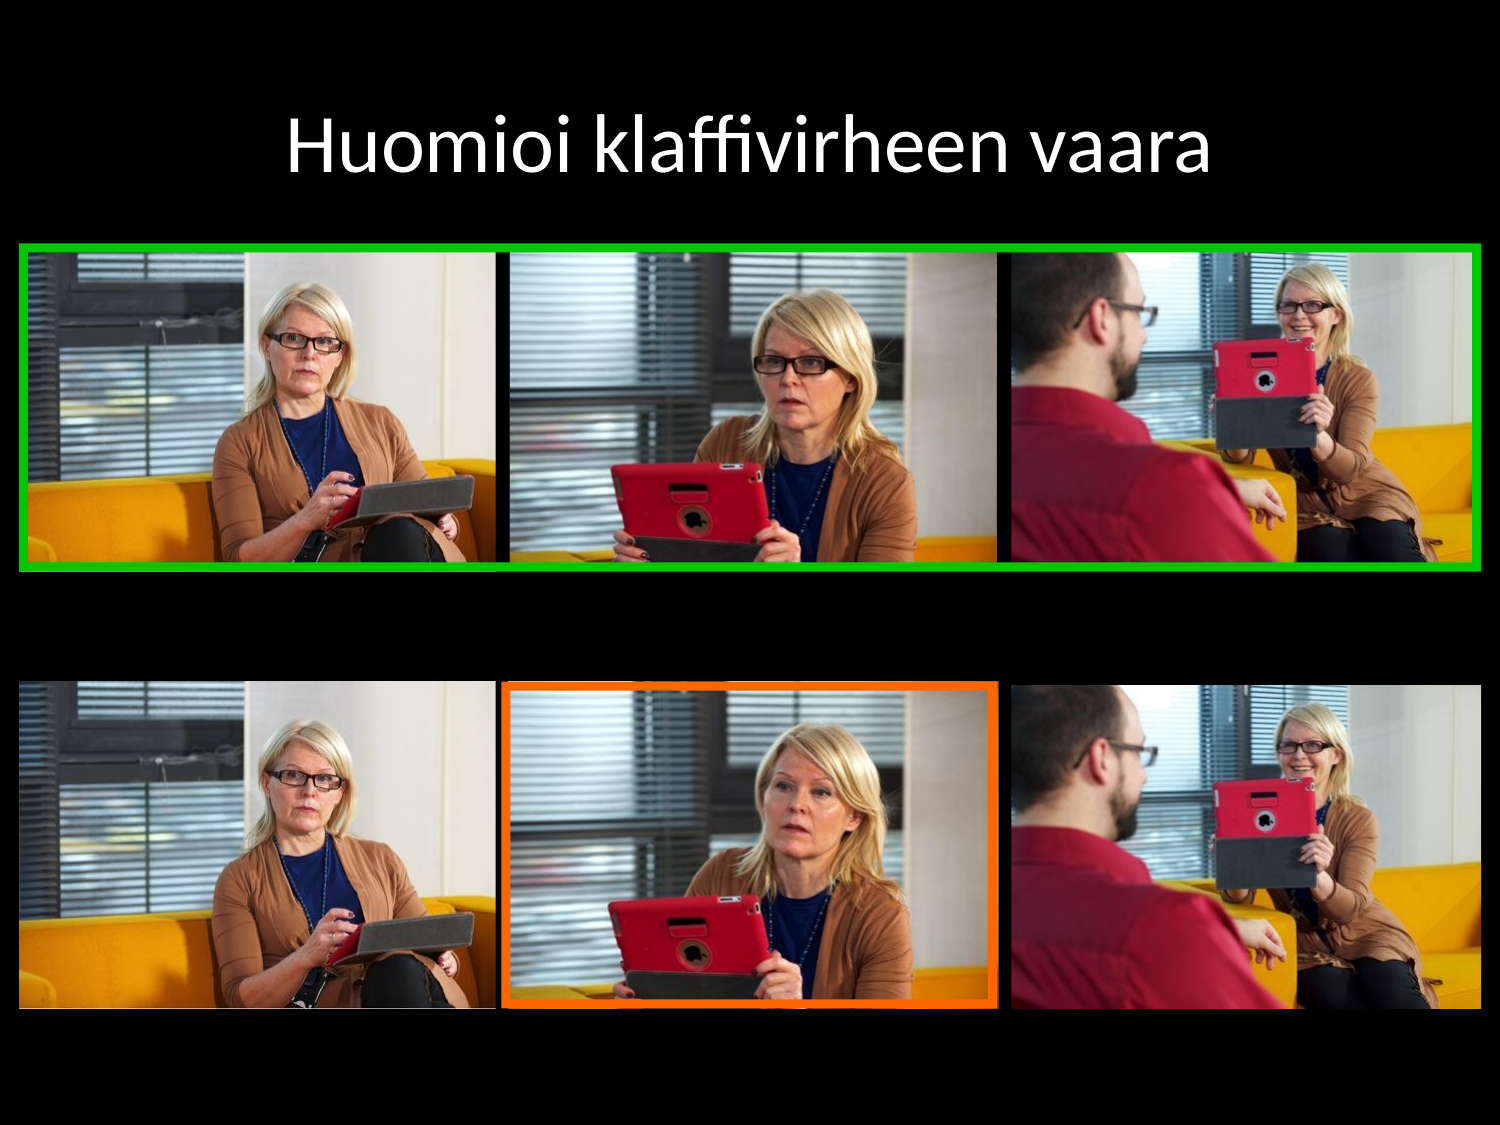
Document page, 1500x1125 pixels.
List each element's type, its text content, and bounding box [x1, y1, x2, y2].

text_box [28, 253, 496, 562]
text_box [511, 691, 987, 999]
text_box [1011, 685, 1482, 1009]
text_box [1011, 253, 1472, 562]
text_box [501, 681, 997, 1009]
text_box [509, 253, 997, 562]
title Huomioi klaffivirheen vaara [75, 45, 1425, 233]
text_box [18, 243, 1482, 572]
text_box [19, 681, 496, 1009]
